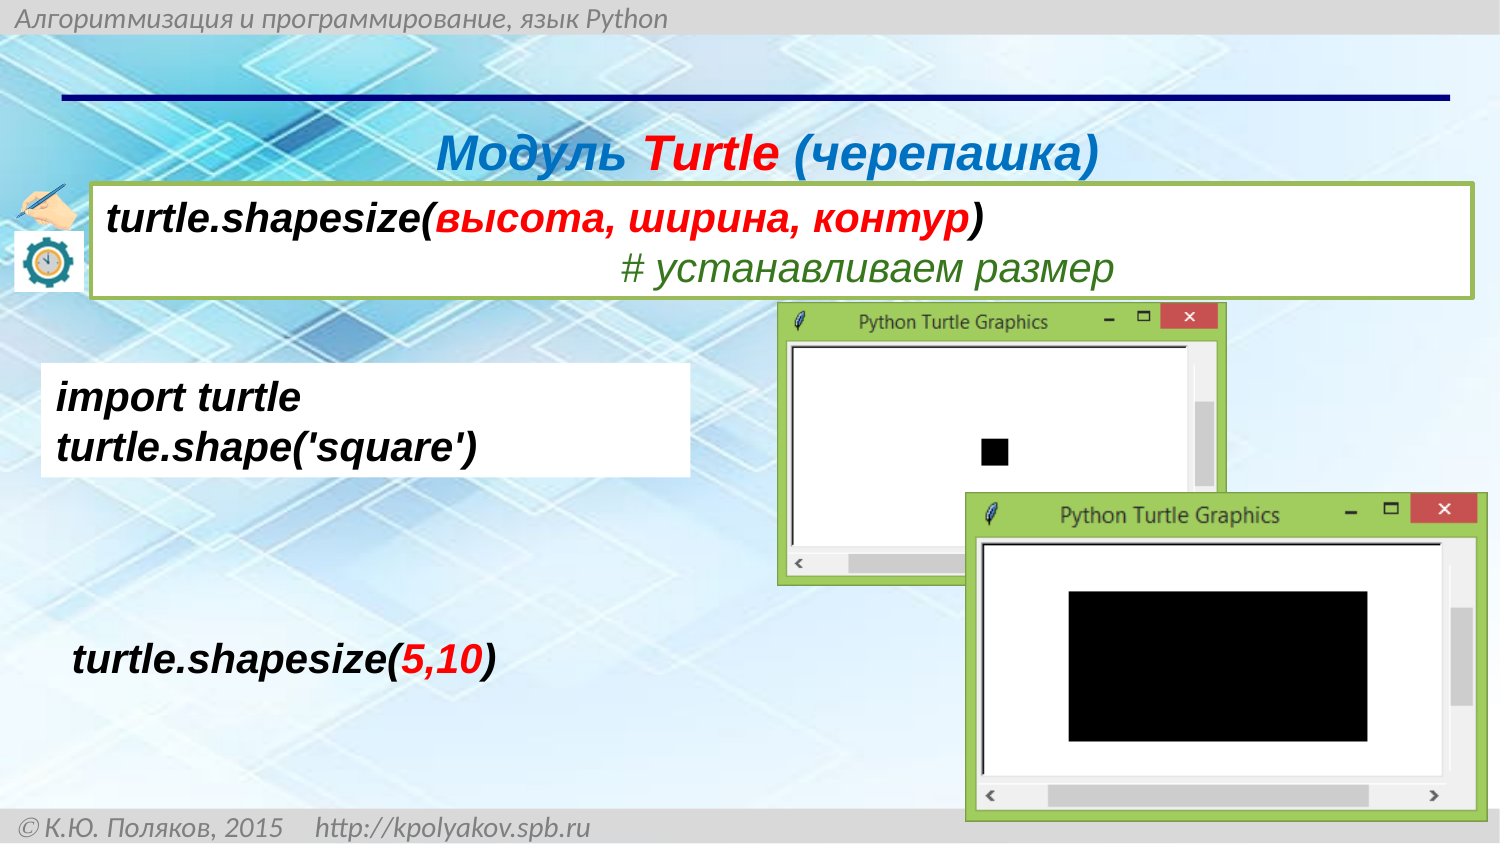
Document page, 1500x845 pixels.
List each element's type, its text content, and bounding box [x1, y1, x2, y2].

text_box Модуль Turtle (черепашка) [261, 121, 1275, 180]
picture [0, 35, 1500, 822]
text_box import turtle turtle.shape('square') [39, 361, 692, 479]
text_box turtle.shapesize(5,10) [56, 624, 747, 689]
text_box turtle.shapesize(высота, ширина, контур) # устанавливаем размер [89, 181, 1475, 300]
